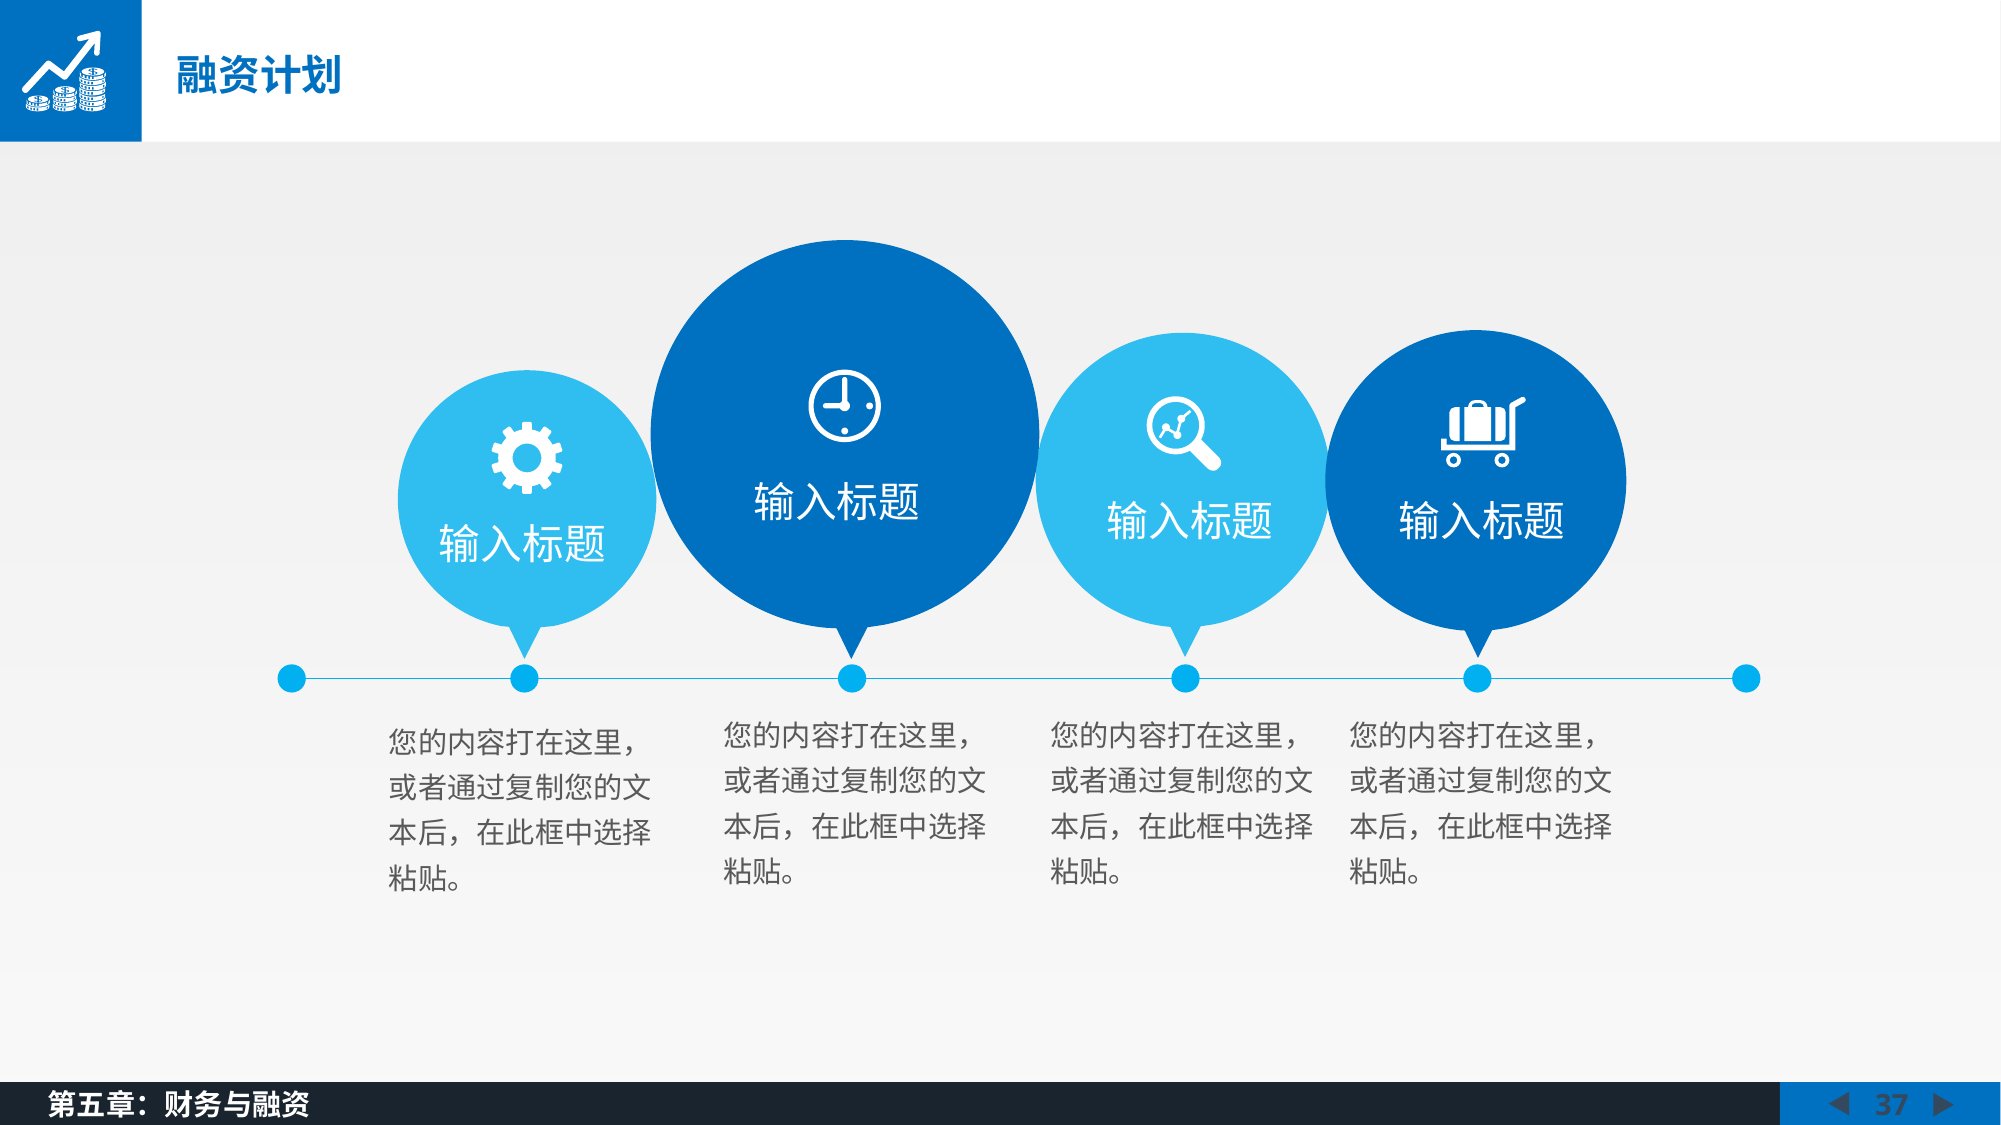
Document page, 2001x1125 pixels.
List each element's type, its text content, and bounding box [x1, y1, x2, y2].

text_box [840, 687, 864, 693]
text_box 您的内容打在这里，或者通过复制您的文本后，在此框中选择粘贴。 [1334, 699, 1639, 896]
text_box 您的内容打在这里，或者通过复制您的文本后，在此框中选择粘贴。 [708, 699, 1013, 896]
text_box [1466, 687, 1489, 693]
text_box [1044, 332, 1320, 658]
text_box [351, 1080, 1778, 1125]
text_box [52, 86, 77, 112]
text_box [1463, 666, 1492, 677]
text_box [0, 1080, 8, 1125]
text_box [79, 67, 106, 112]
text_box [397, 369, 645, 660]
text_box 37 [1779, 1078, 2001, 1125]
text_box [650, 239, 1040, 660]
text_box [22, 30, 101, 93]
text_box [510, 667, 539, 677]
text_box 您的内容打在这里，或者通过复制您的文本后，在此框中选择粘贴。 [1035, 699, 1334, 896]
text_box [513, 687, 536, 693]
text_box [277, 664, 306, 693]
text_box [144, 0, 2001, 144]
text_box [25, 95, 50, 112]
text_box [1325, 329, 1627, 659]
text_box [1171, 666, 1200, 677]
text_box 融资计划 [161, 59, 859, 138]
text_box 您的内容打在这里，或者通过复制您的文本后，在此框中选择粘贴。 [374, 706, 678, 903]
text_box [838, 666, 867, 677]
text_box [1732, 664, 1761, 693]
text_box 第五章：财务与融资 [8, 1078, 351, 1125]
text_box [1174, 687, 1197, 693]
text_box [0, 0, 144, 144]
